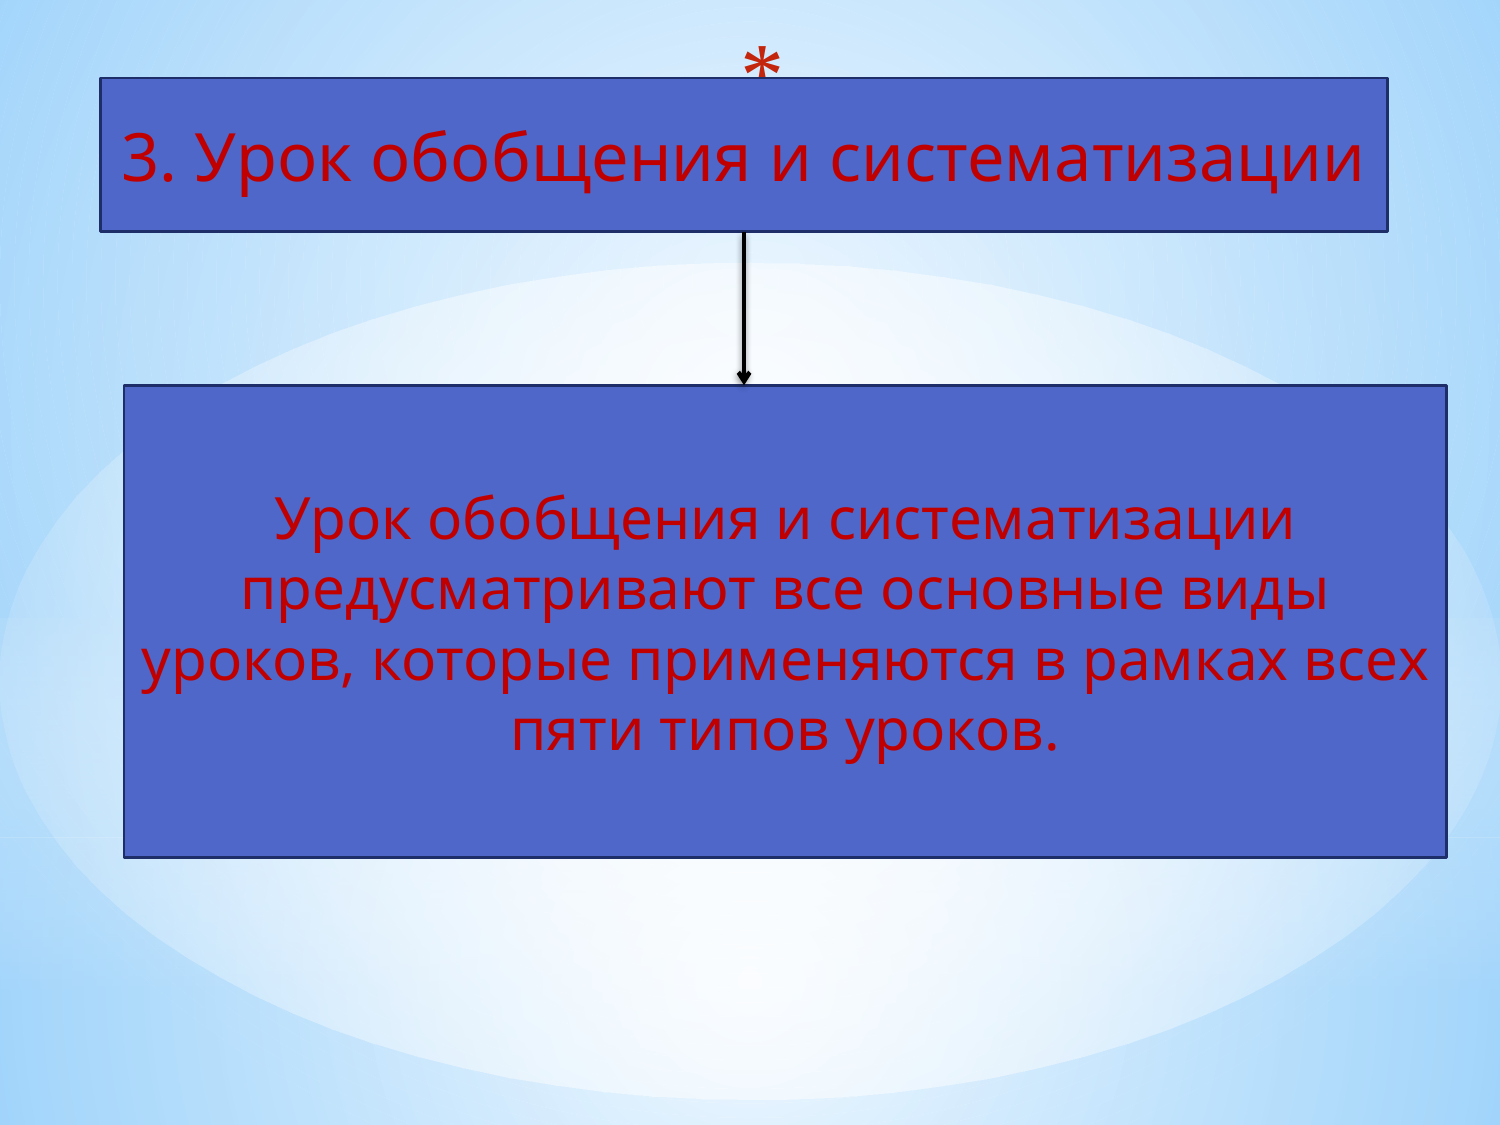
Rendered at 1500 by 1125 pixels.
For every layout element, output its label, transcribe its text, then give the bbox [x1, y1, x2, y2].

title [53, 30, 1500, 161]
text_box Урок обобщения и систематизации предусматривают все основные виды уроков, которые применяются в рамках всех пяти типов уроков. [123, 384, 1448, 859]
text_box 3. Урок обобщения и систематизации [99, 77, 1389, 233]
